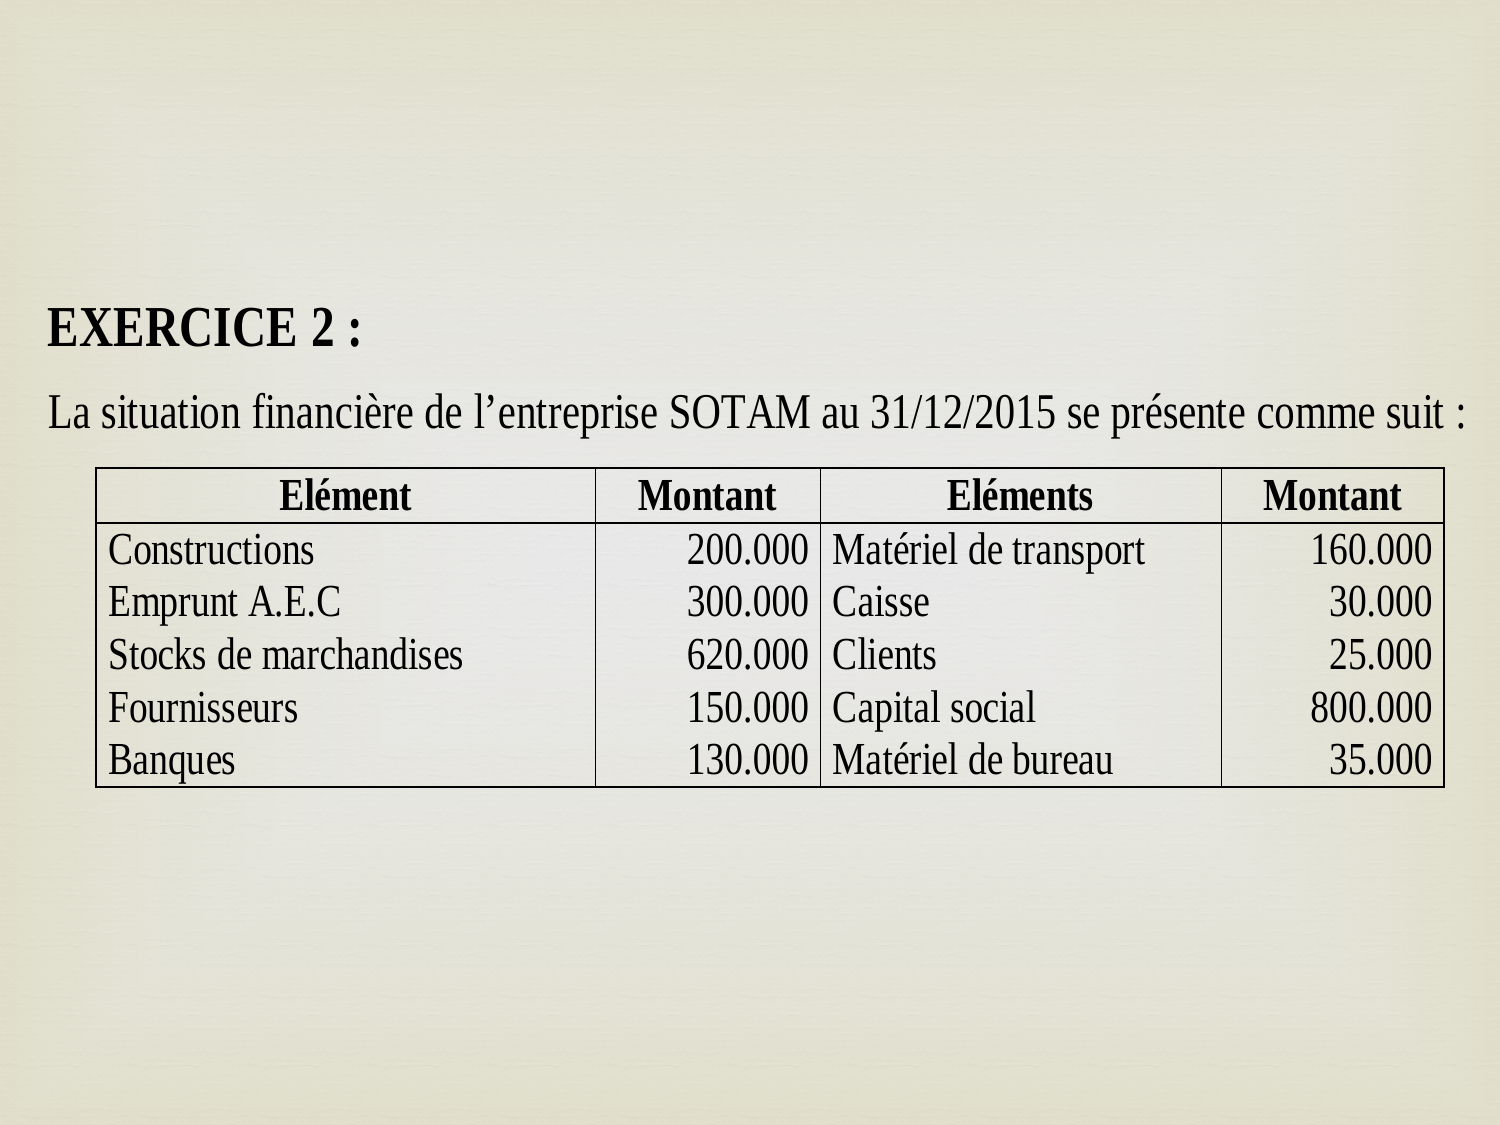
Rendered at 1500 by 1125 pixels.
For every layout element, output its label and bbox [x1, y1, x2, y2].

picture [0, 266, 1500, 847]
